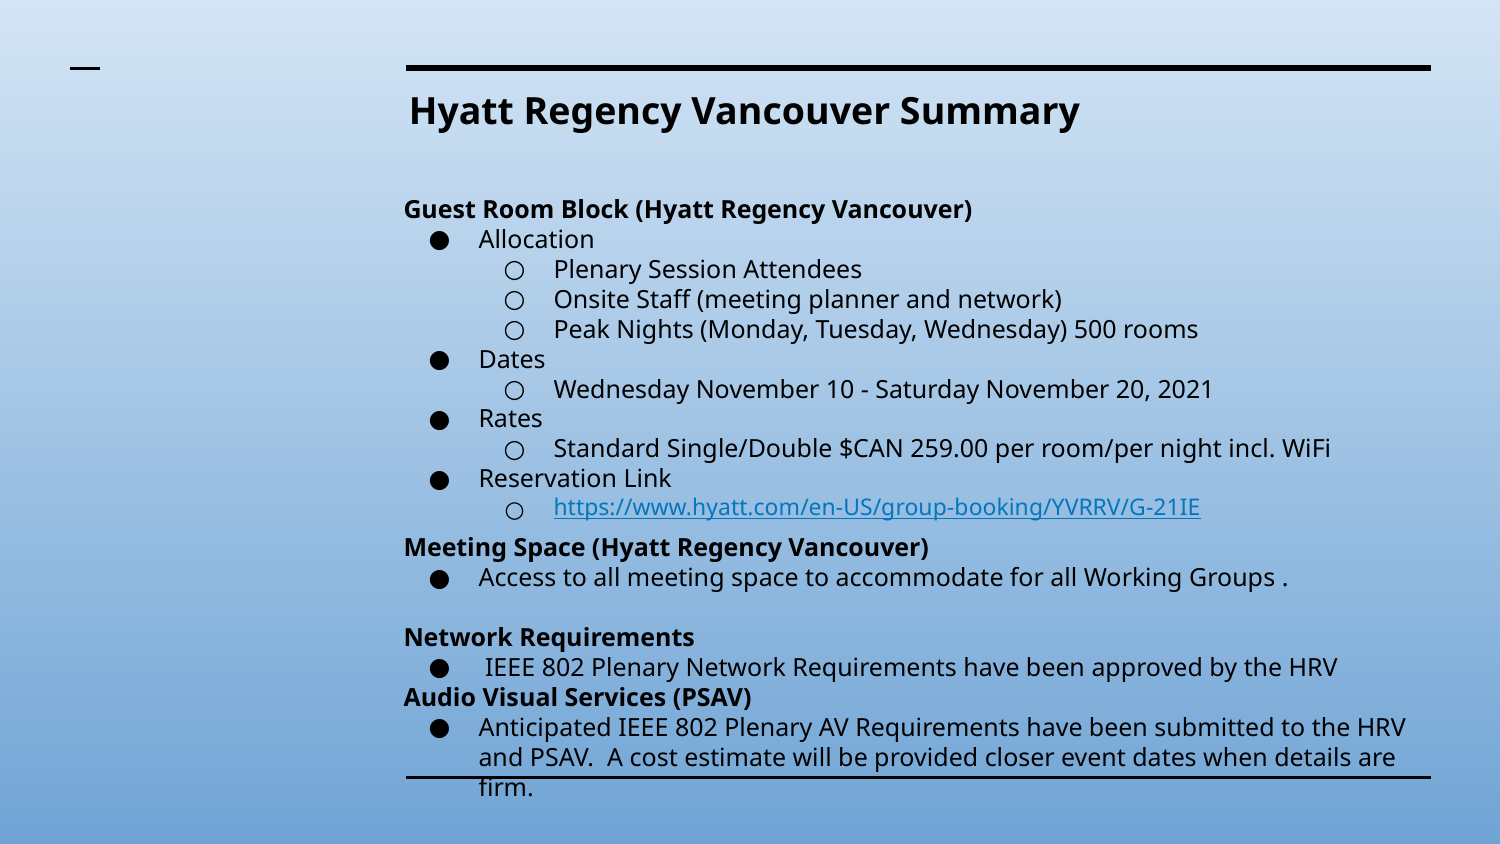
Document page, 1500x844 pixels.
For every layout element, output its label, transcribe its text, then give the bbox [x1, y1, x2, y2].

list Guest Room Block (Hyatt Regency Vancouver) Allocation Plenary Session Attendees Onsite Staff (meeting planner and network) Peak Nights (Monday, Tuesday, Wednesday) 500 rooms Dates Wednesday November 10 - Saturday November 20, 2021 Rates Standard Single/Double $CAN 259.00 per room/per night incl. WiFi Reservation Link https://www.hyatt.com/en-US/group-booking/YVRRV/G-21IE Meeting Space (Hyatt Regency Vancouver) Access to all meeting space to accommodate for all Working Groups . Network Requirements IEEE 802 Plenary Network Requirements have been approved by the HRV Audio Visual Services (PSAV) Anticipated IEEE 802 Plenary AV Requirements have been submitted to the HRV and PSAV. A cost estimate will be provided closer event dates when details are firm. [388, 148, 1426, 769]
title Hyatt Regency Vancouver Summary [393, 72, 1431, 142]
